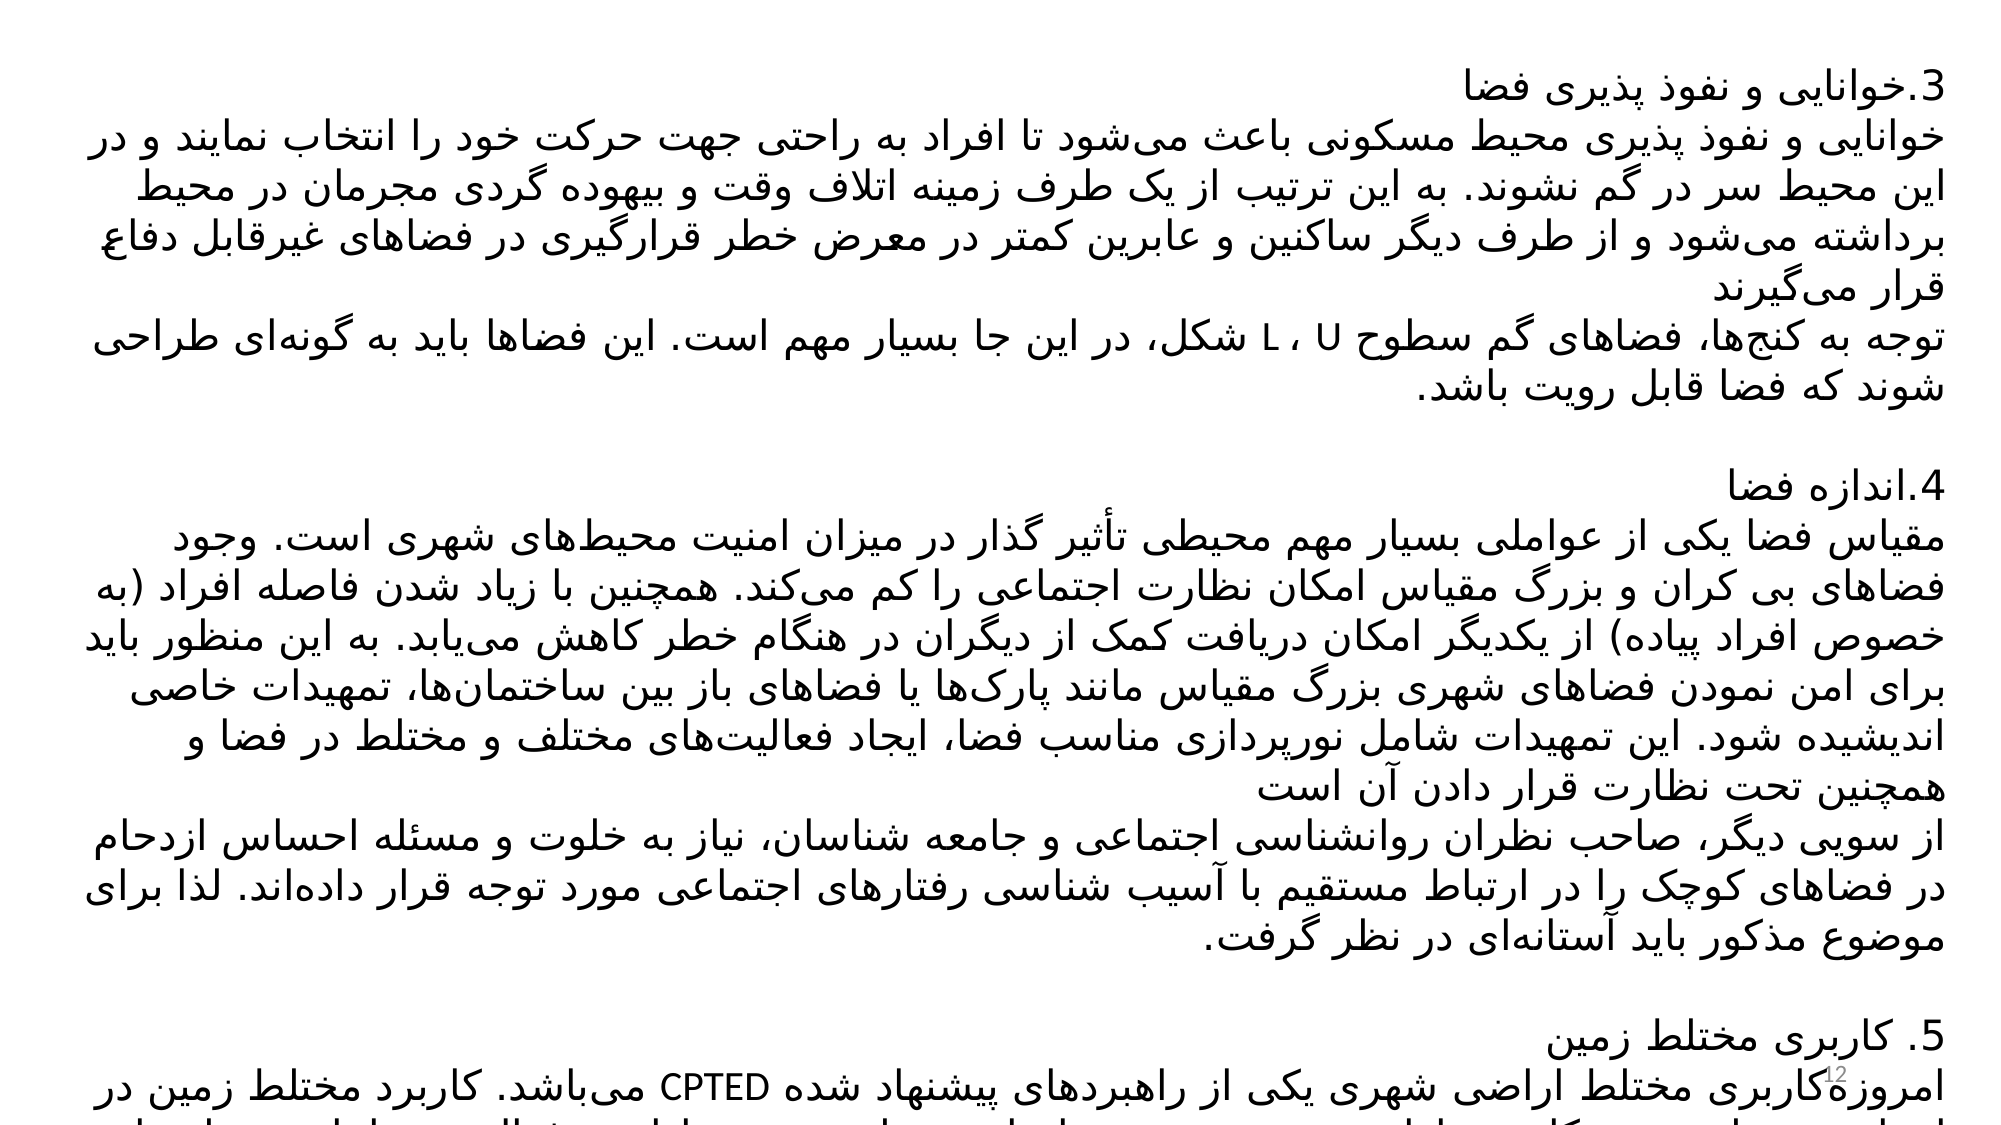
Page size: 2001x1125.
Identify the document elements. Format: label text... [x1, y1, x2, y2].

text_box 3.خوانایی و نفوذ پذیری فضا خوانایی و نفوذ پذیری محیط مسکونی باعث می‌شود تا افراد به راحتی جهت حرکت خود را انتخاب نمایند و در این محیط سر در گم نشوند. به این ترتیب از یک طرف زمینه‌ اتلاف وقت و بیهوده گردی مجرمان در محیط برداشته می‌شود و از طرف دیگر ساکنین و عابرین کمتر در معرض خطر قرارگیری در فضاهای غیرقابل دفاع قرار می‌گیرند توجه به کنج‌ها، فضاهای گم سطوح L ، U شکل، در این جا بسیار مهم است. این فضاها باید به گونه‌ای طراحی شوند که فضا قابل رویت باشد. 4.اندازه فضا مقیاس فضا یکی از عواملی بسیار مهم محیطی تأثیر گذار در میزان امنیت محیط‌های شهری است. وجود فضاهای بی کران و بزرگ مقیاس امکان نظارت اجتماعی را کم می‌کند. همچنین با زیاد شدن فاصله‌ افراد (به خصوص افراد پیاده) از یکدیگر امکان دریافت کمک از دیگران در هنگام خطر کاهش می‌یابد. به این منظور باید برای امن نمودن فضاهای شهری بزرگ مقیاس مانند پارک‌ها یا فضاهای باز بین ساختمان‌ها، تمهیدات خاصی اندیشیده شود. این تمهیدات شامل نورپردازی مناسب فضا، ایجاد فعالیت‌های مختلف و مختلط در فضا و همچنین تحت نظارت قرار دادن آن است از سویی دیگر، صاحب نظران روانشناسی اجتماعی و جامعه شناسان، نیاز به خلوت و مسئله احساس ازدحام در فضاهای کوچک را در ارتباط مستقیم با آسیب شناسی رفتارهای اجتماعی مورد توجه قرار داده‌اند. لذا برای موضوع مذکور باید آستانه‌ای در نظر گرفت. 5. کاربری مختلط زمین امروزه‌کاربری مختلط اراضی شهری یکی از راهبردهای پیشنهاد شده‌ CPTED می‌باشد. کاربرد مختلط زمین در انتقاد به منطقه بندی کاربری اراضی شهری درصدد ایجاد محیطی زنده، شاداب و فعال در ساعات مختلف از روز یا شب می‌باشد. با استفاده از ترکیب فعالیت‌ها می‌توان فضاها و محیط‌های شهری را در ساعات مختلف زنده نگاه داشت و این فضاها را در معرض نظارت همگانی قرار داد. فعال بودن فضا در ساعات مختلف از میزان احتمال وقوع جرم و جنایت در آن می‌کاهد [37, 51, 1962, 1125]
